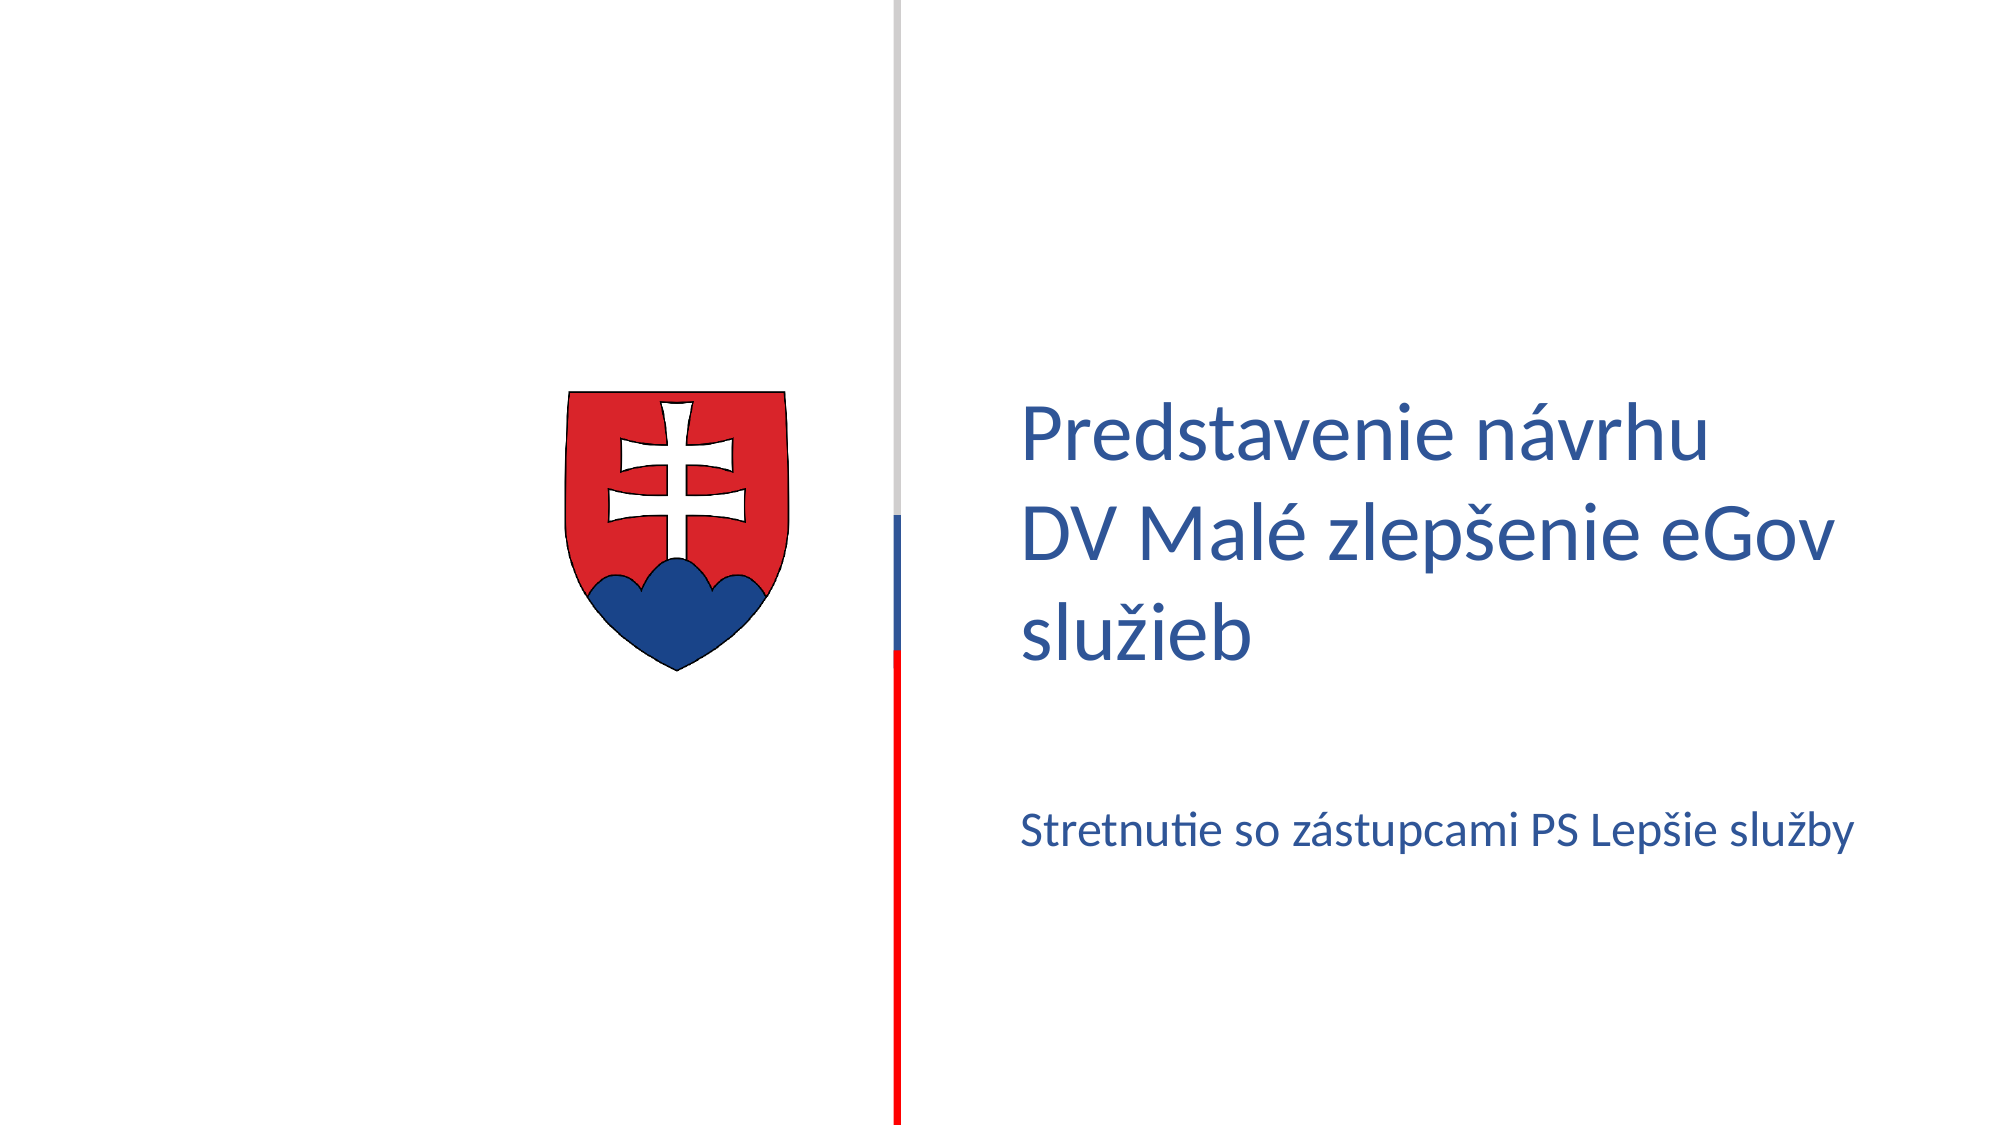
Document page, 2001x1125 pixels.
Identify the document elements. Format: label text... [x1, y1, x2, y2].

text_box [892, 514, 902, 649]
text_box [892, 649, 902, 1125]
picture [558, 389, 794, 674]
text_box Predstavenie návrhu DV Malé zlepšenie eGov služieb Stretnutie so zástupcami PS Lepšie služby [1006, 369, 1875, 865]
text_box [892, 0, 902, 514]
